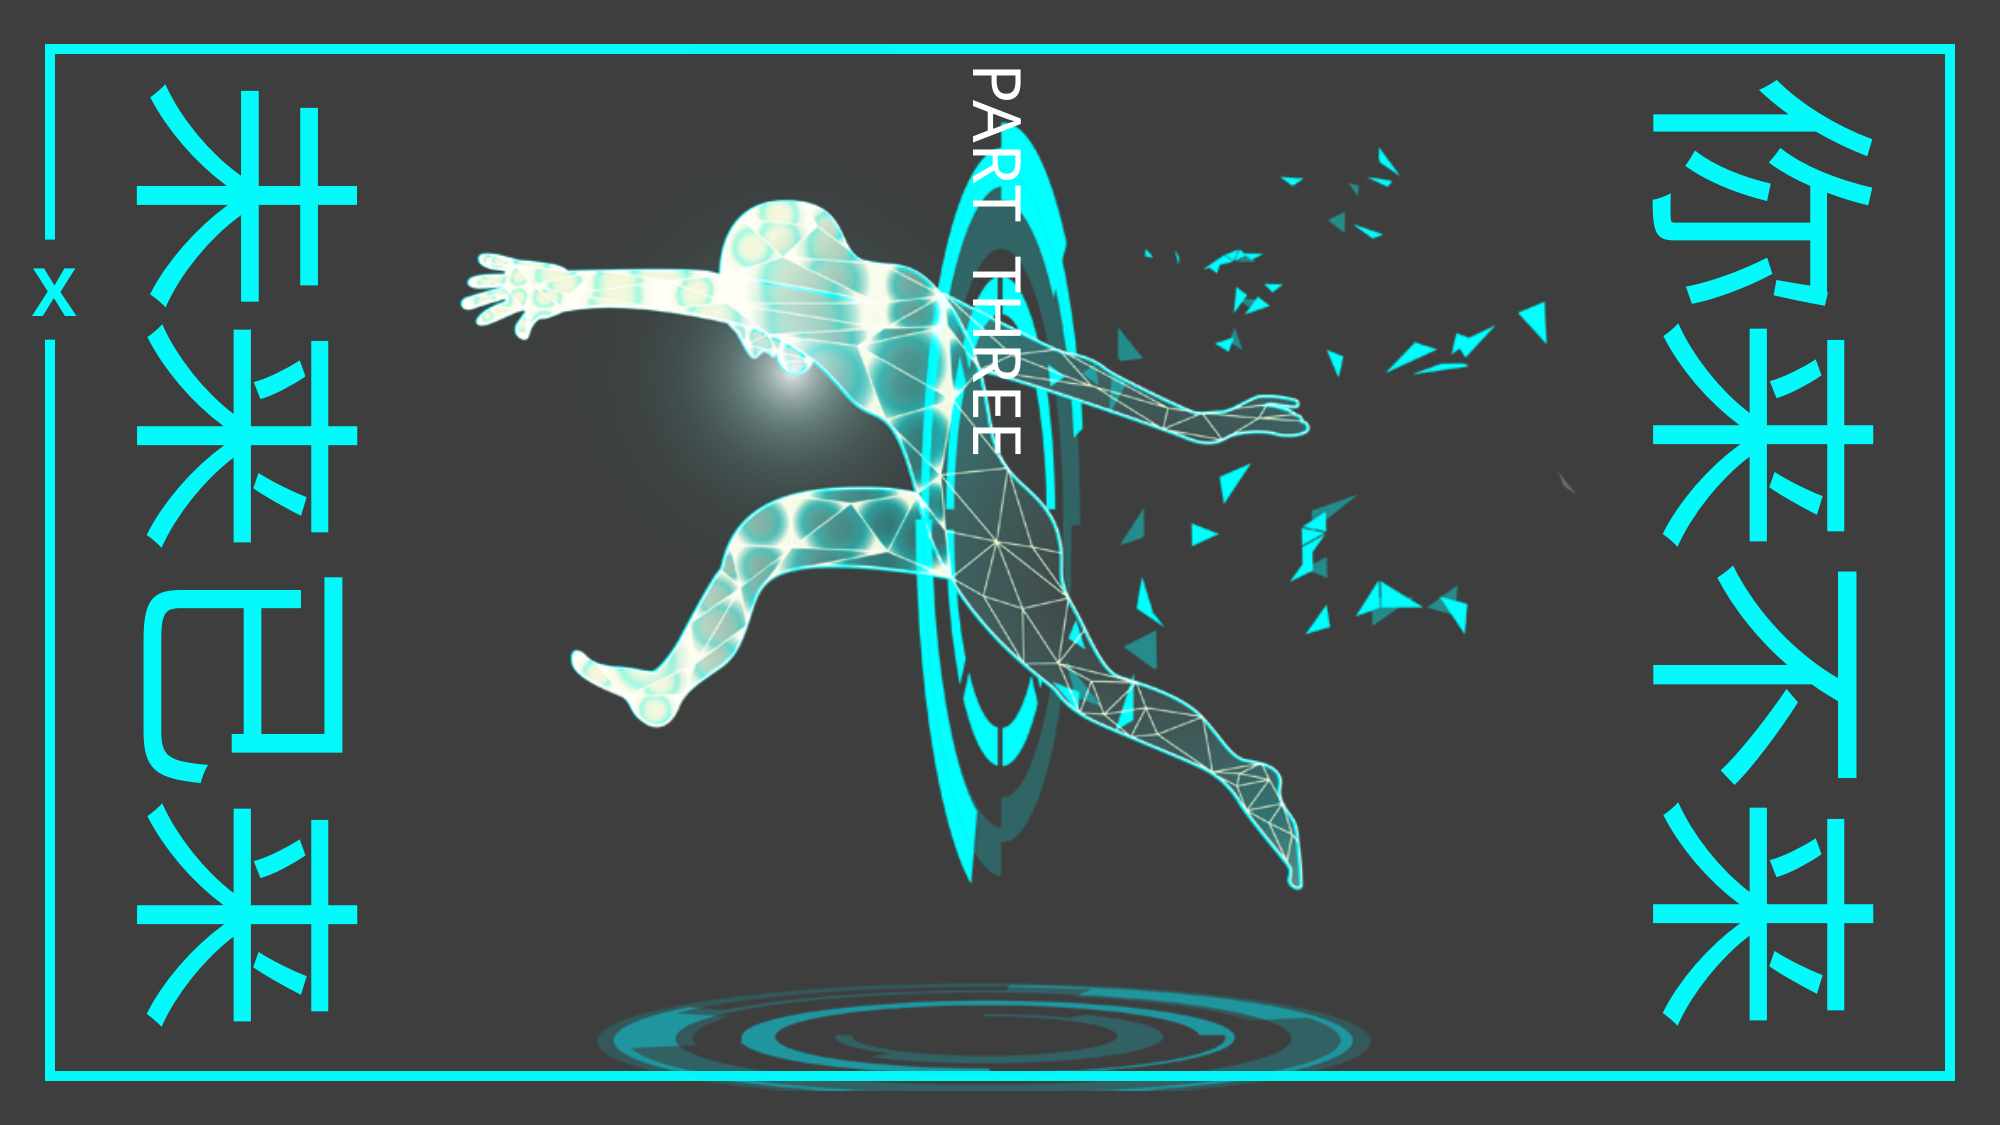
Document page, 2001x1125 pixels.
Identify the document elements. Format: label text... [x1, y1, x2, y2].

text_box [49, 48, 82, 239]
text_box X [17, 239, 82, 341]
picture [82, 34, 2000, 1091]
text_box [49, 341, 82, 1077]
